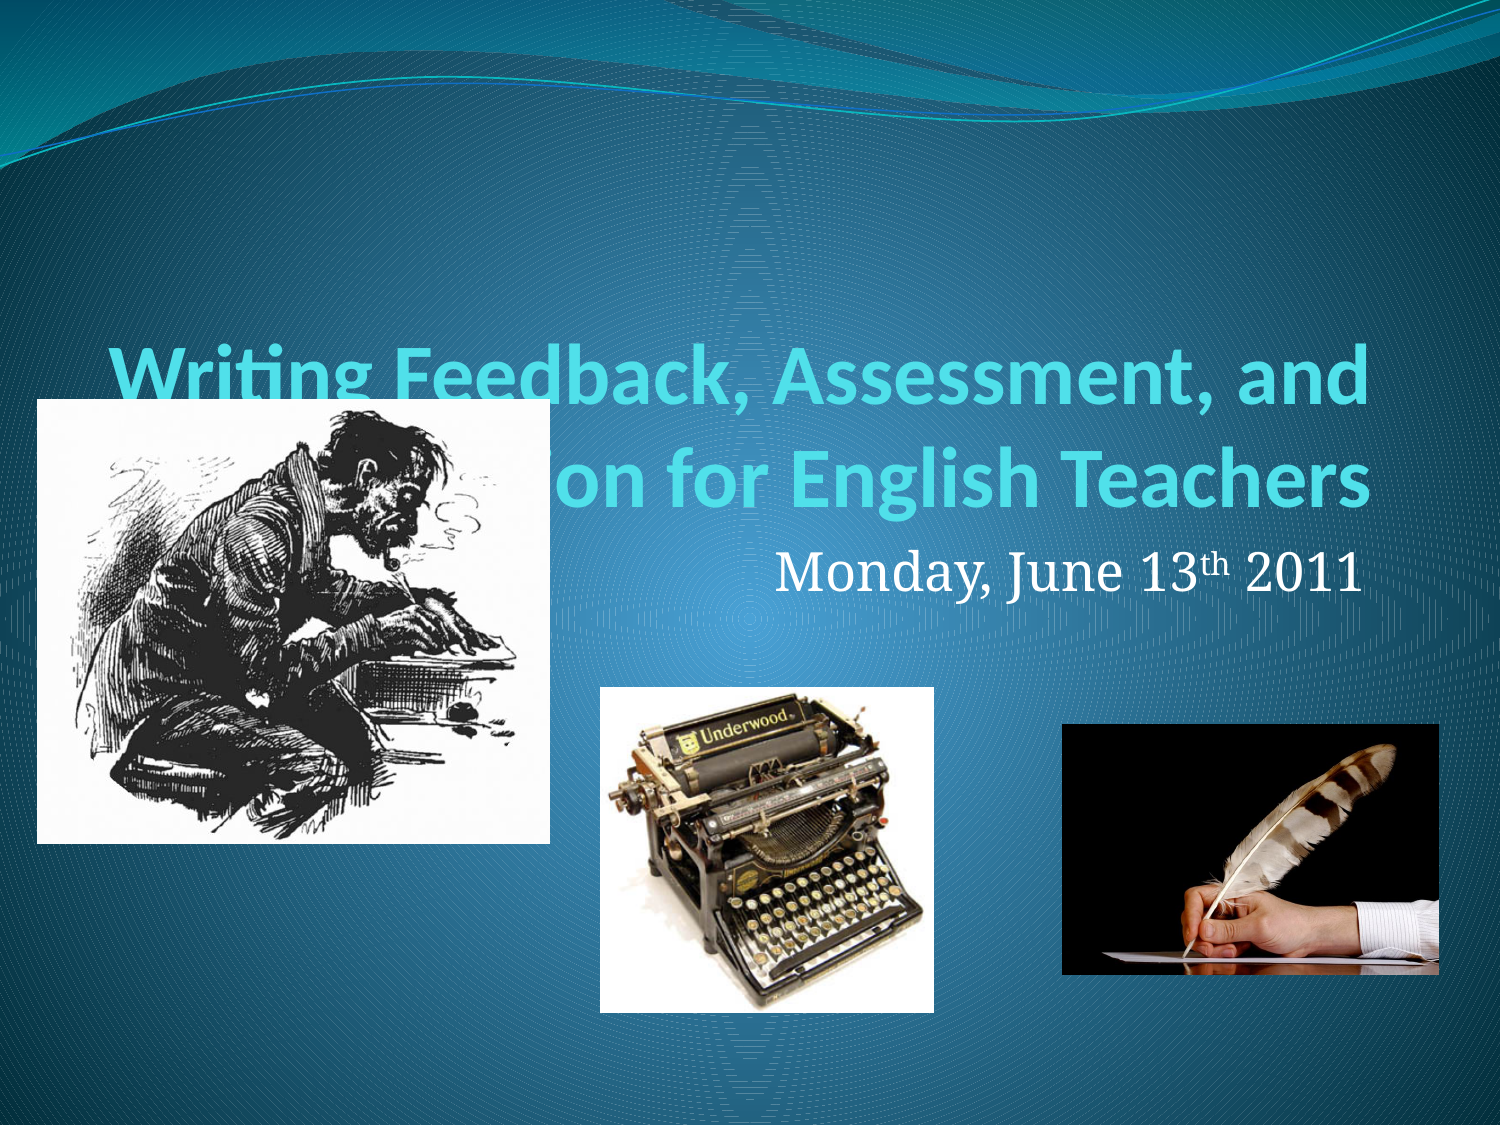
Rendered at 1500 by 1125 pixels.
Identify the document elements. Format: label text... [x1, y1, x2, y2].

title Writing Feedback, Assessment, and Collaboration for English Teachers [87, 224, 1376, 525]
subtitle Monday, June 13th 2011 [557, 529, 1376, 818]
picture [1062, 724, 1440, 976]
picture [599, 687, 935, 1013]
picture [37, 399, 551, 844]
